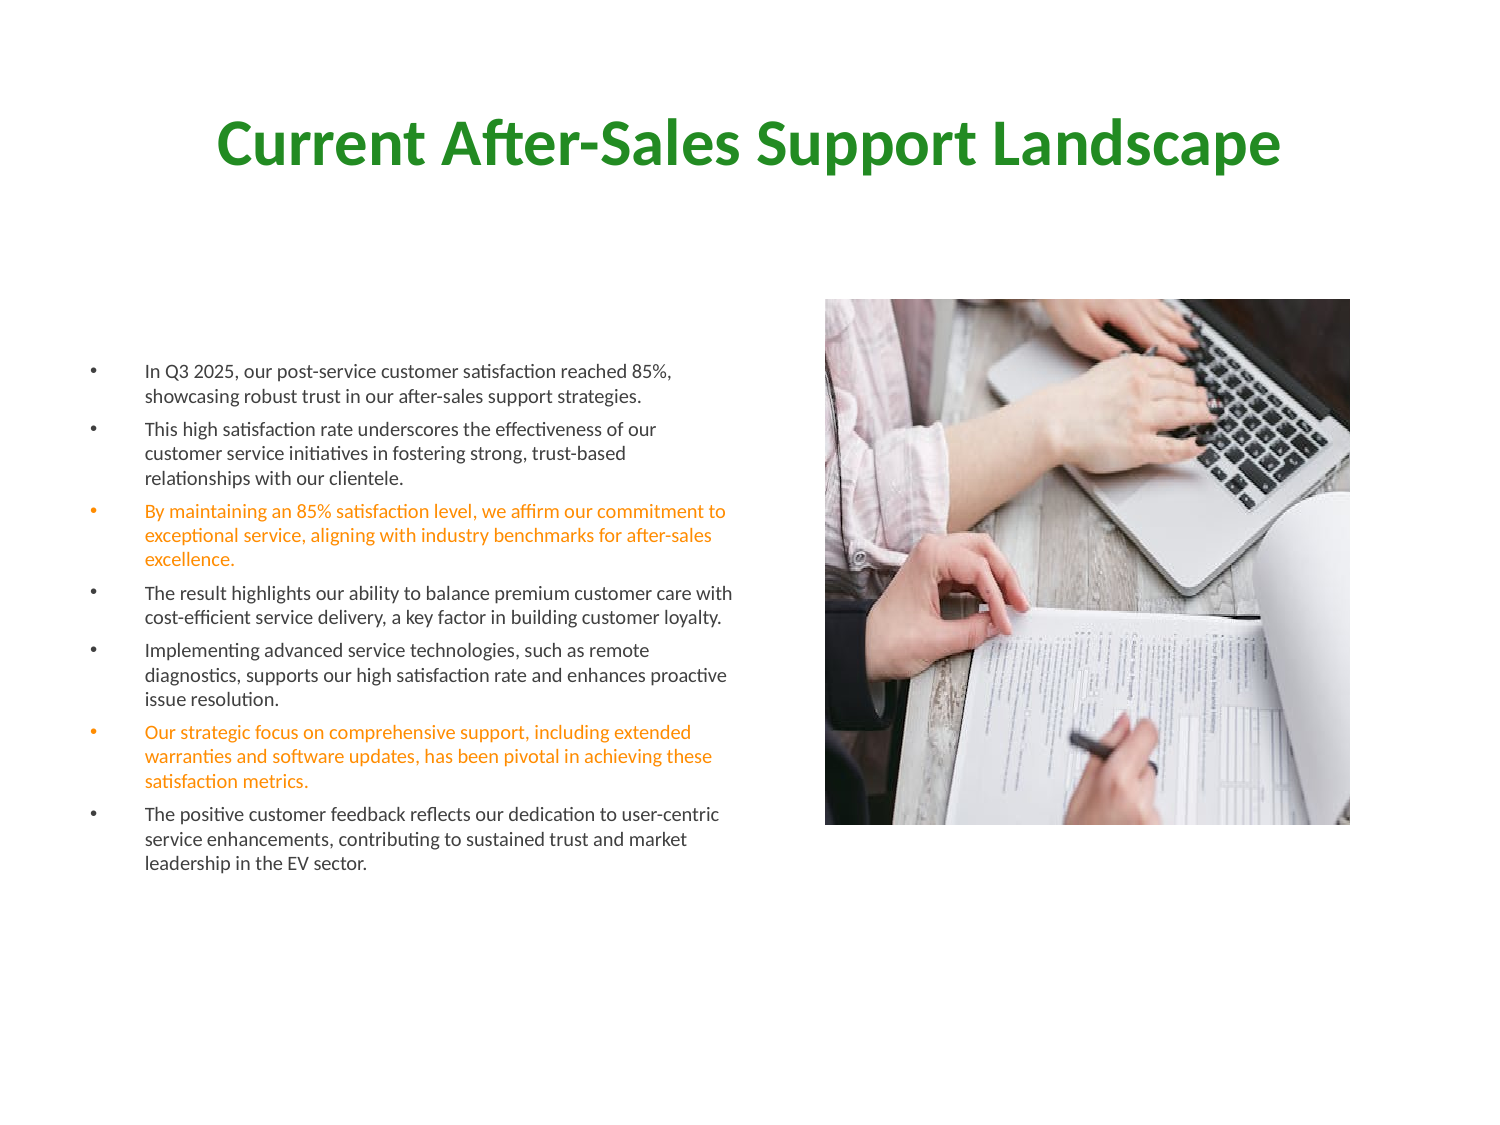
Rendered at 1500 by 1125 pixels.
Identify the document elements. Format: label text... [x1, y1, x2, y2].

list In Q3 2025, our post-service customer satisfaction reached 85%, showcasing robust trust in our after-sales support strategies. This high satisfaction rate underscores the effectiveness of our customer service initiatives in fostering strong, trust-based relationships with our clientele. By maintaining an 85% satisfaction level, we affirm our commitment to exceptional service, aligning with industry benchmarks for after-sales excellence. The result highlights our ability to balance premium customer care with cost-efficient service delivery, a key factor in building customer loyalty. Implementing advanced service technologies, such as remote diagnostics, supports our high satisfaction rate and enhances proactive issue resolution. Our strategic focus on comprehensive support, including extended warranties and software updates, has been pivotal in achieving these satisfaction metrics. The positive customer feedback reflects our dedication to user-centric service enhancements, contributing to sustained trust and market leadership in the EV sector. [75, 298, 750, 899]
title Current After-Sales Support Landscape [75, 45, 1425, 233]
picture [824, 299, 1351, 826]
